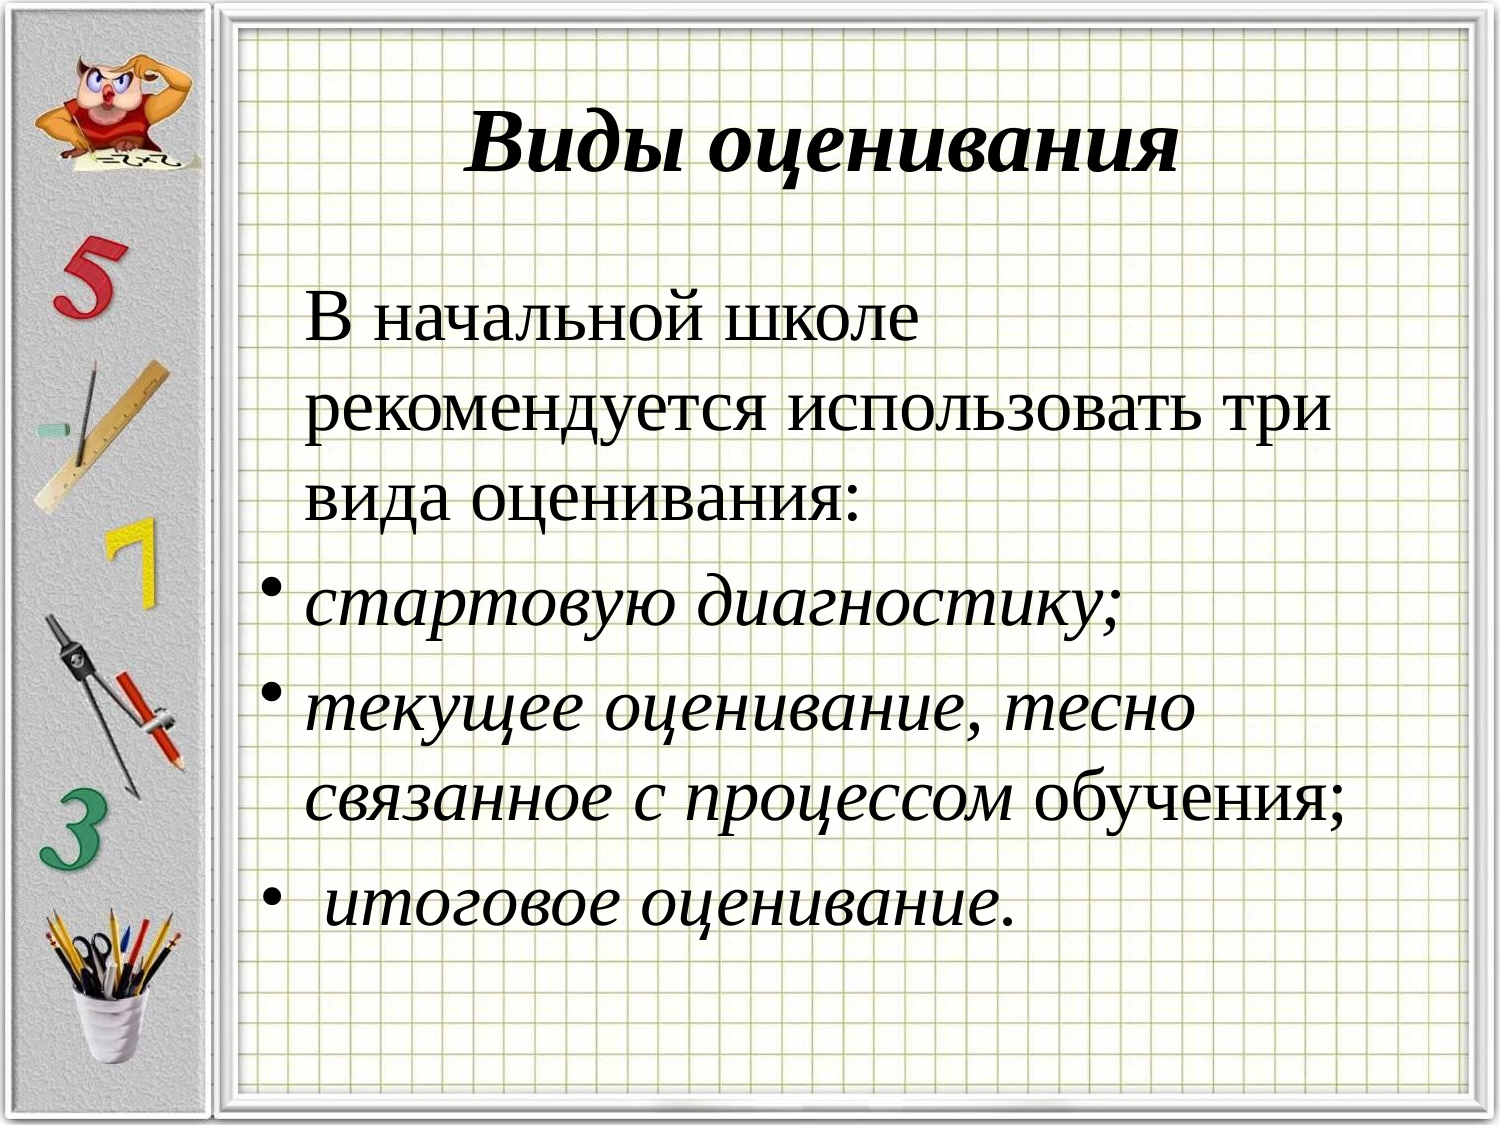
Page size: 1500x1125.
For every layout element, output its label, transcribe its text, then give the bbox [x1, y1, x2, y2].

text_box В начальной школе рекомендуется использовать три вида оценивания: стартовую диагностику; текущее оценивание, тесно связанное с процессом обучения; итоговое оценивание. [257, 263, 1356, 941]
picture [0, 0, 1500, 1125]
title Виды оценивания [114, 33, 1386, 268]
